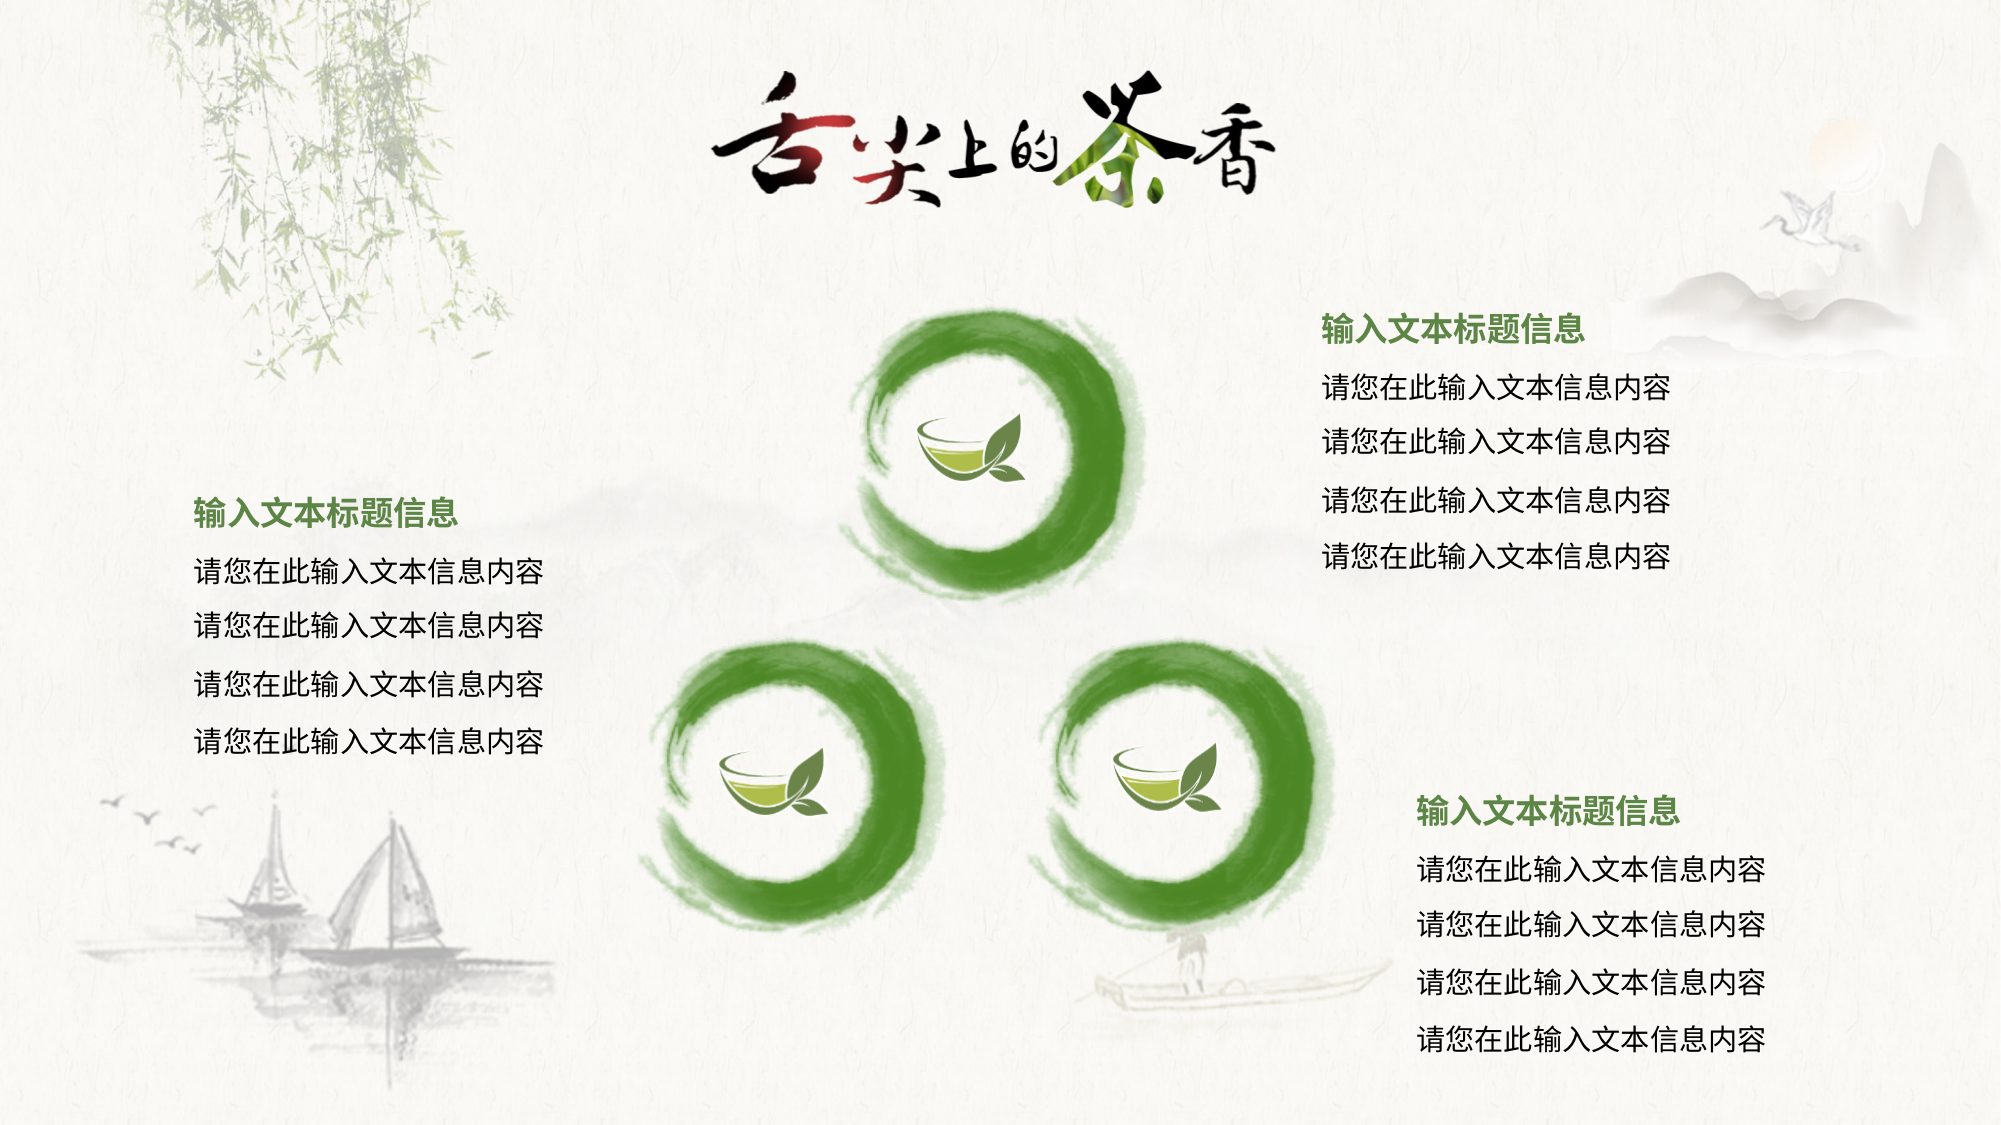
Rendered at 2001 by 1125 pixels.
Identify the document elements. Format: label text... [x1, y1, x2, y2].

text_box 请您在此输入文本信息内容 [1401, 898, 1841, 949]
text_box 请您在此输入文本信息内容 [1401, 957, 1841, 1008]
text_box 请您在此输入文本信息内容 [179, 715, 619, 766]
text_box 请您在此输入文本信息内容 [179, 658, 619, 709]
text_box 输入文本标题信息 [1401, 783, 1717, 838]
text_box 请您在此输入文本信息内容 [179, 545, 619, 596]
text_box 输入文本标题信息 [179, 484, 495, 540]
text_box 请您在此输入文本信息内容 [1306, 361, 1746, 412]
picture [621, 631, 966, 951]
text_box 输入文本标题信息 [1306, 300, 1622, 356]
picture [697, 11, 1303, 223]
text_box 请您在此输入文本信息内容 [1306, 531, 1746, 581]
text_box 请您在此输入文本信息内容 [1306, 474, 1746, 525]
text_box 请您在此输入文本信息内容 [1401, 844, 1841, 895]
picture [822, 300, 1166, 620]
picture [1011, 631, 1355, 951]
text_box 请您在此输入文本信息内容 [179, 600, 619, 650]
text_box 请您在此输入文本信息内容 [1306, 415, 1746, 466]
text_box 请您在此输入文本信息内容 [1401, 1013, 1841, 1064]
